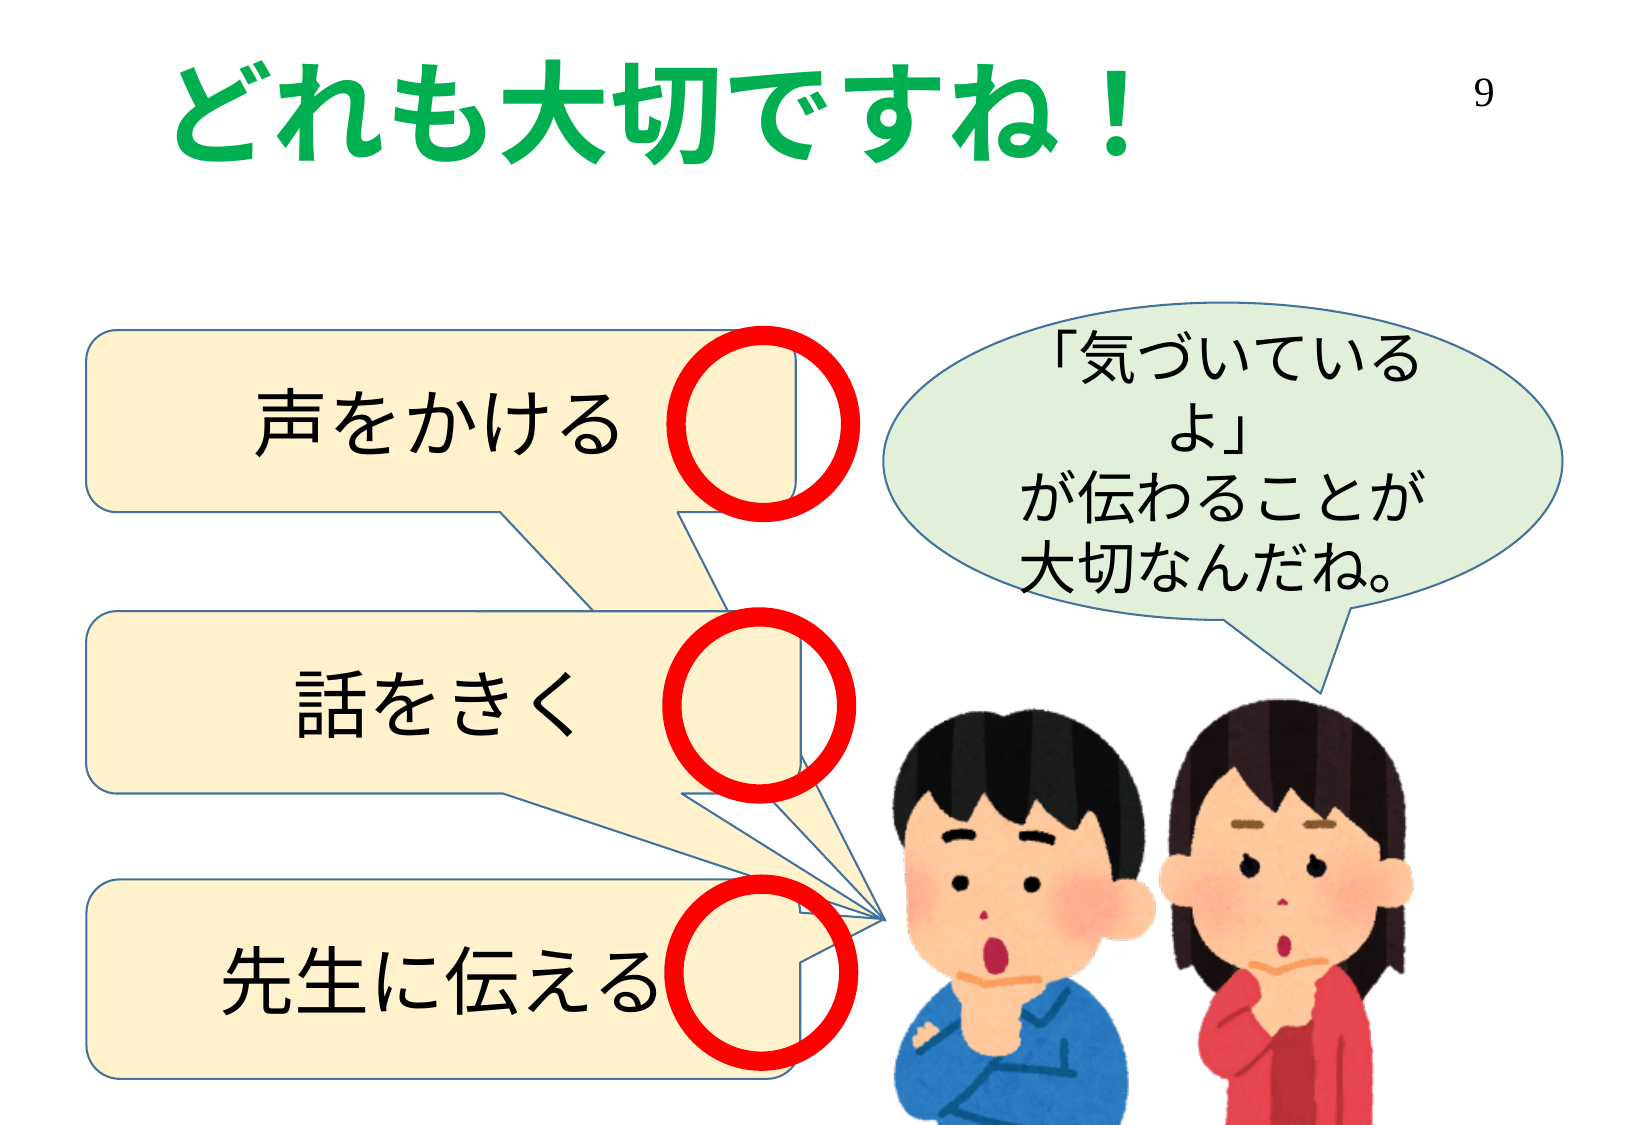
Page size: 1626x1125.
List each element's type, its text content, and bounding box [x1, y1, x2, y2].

picture [763, 568, 1490, 1125]
text_box [672, 883, 763, 1063]
title どれも大切ですね！ [145, 42, 1480, 197]
text_box 話をきく [85, 610, 763, 878]
text_box 「気づいているよ」 が伝わることが 大切なんだね。 [882, 301, 1564, 680]
text_box 声をかける [85, 329, 787, 610]
slide_number 9 [1480, 59, 1510, 120]
text_box [670, 615, 763, 796]
text_box 先生に伝える [85, 878, 763, 1080]
text_box [675, 334, 852, 514]
